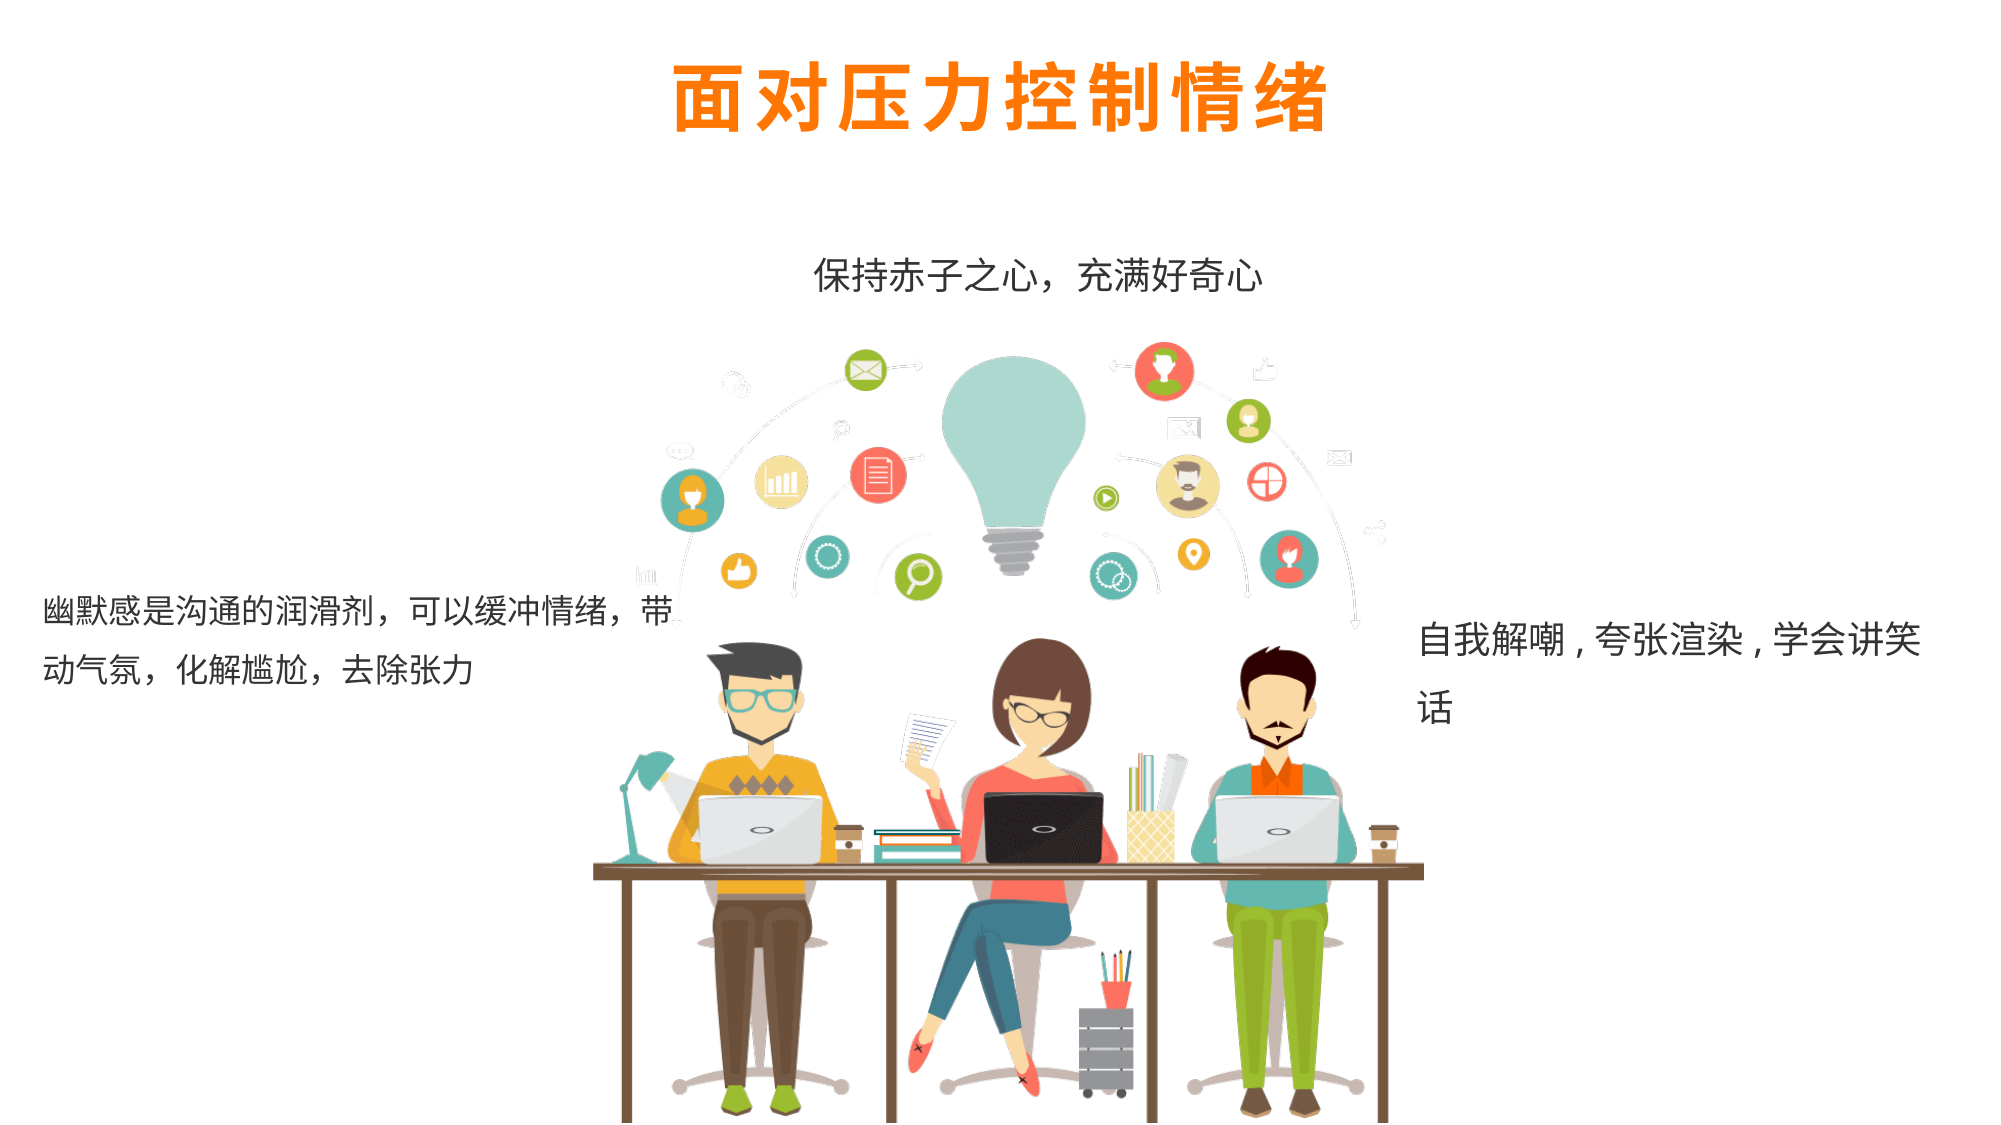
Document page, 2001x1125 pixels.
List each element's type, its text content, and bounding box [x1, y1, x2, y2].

text_box 幽默感是沟通的润滑剂，可以缓冲情绪，带动气氛，化解尴尬，去除张力 [27, 562, 571, 697]
text_box 面对压力控制情绪 [360, 42, 1639, 148]
text_box 保持赤子之心，充满好奇心 [799, 221, 1322, 305]
picture [576, 342, 1424, 1124]
text_box 自我解嘲,夸张渲染,学会讲笑话 [1428, 586, 1973, 804]
